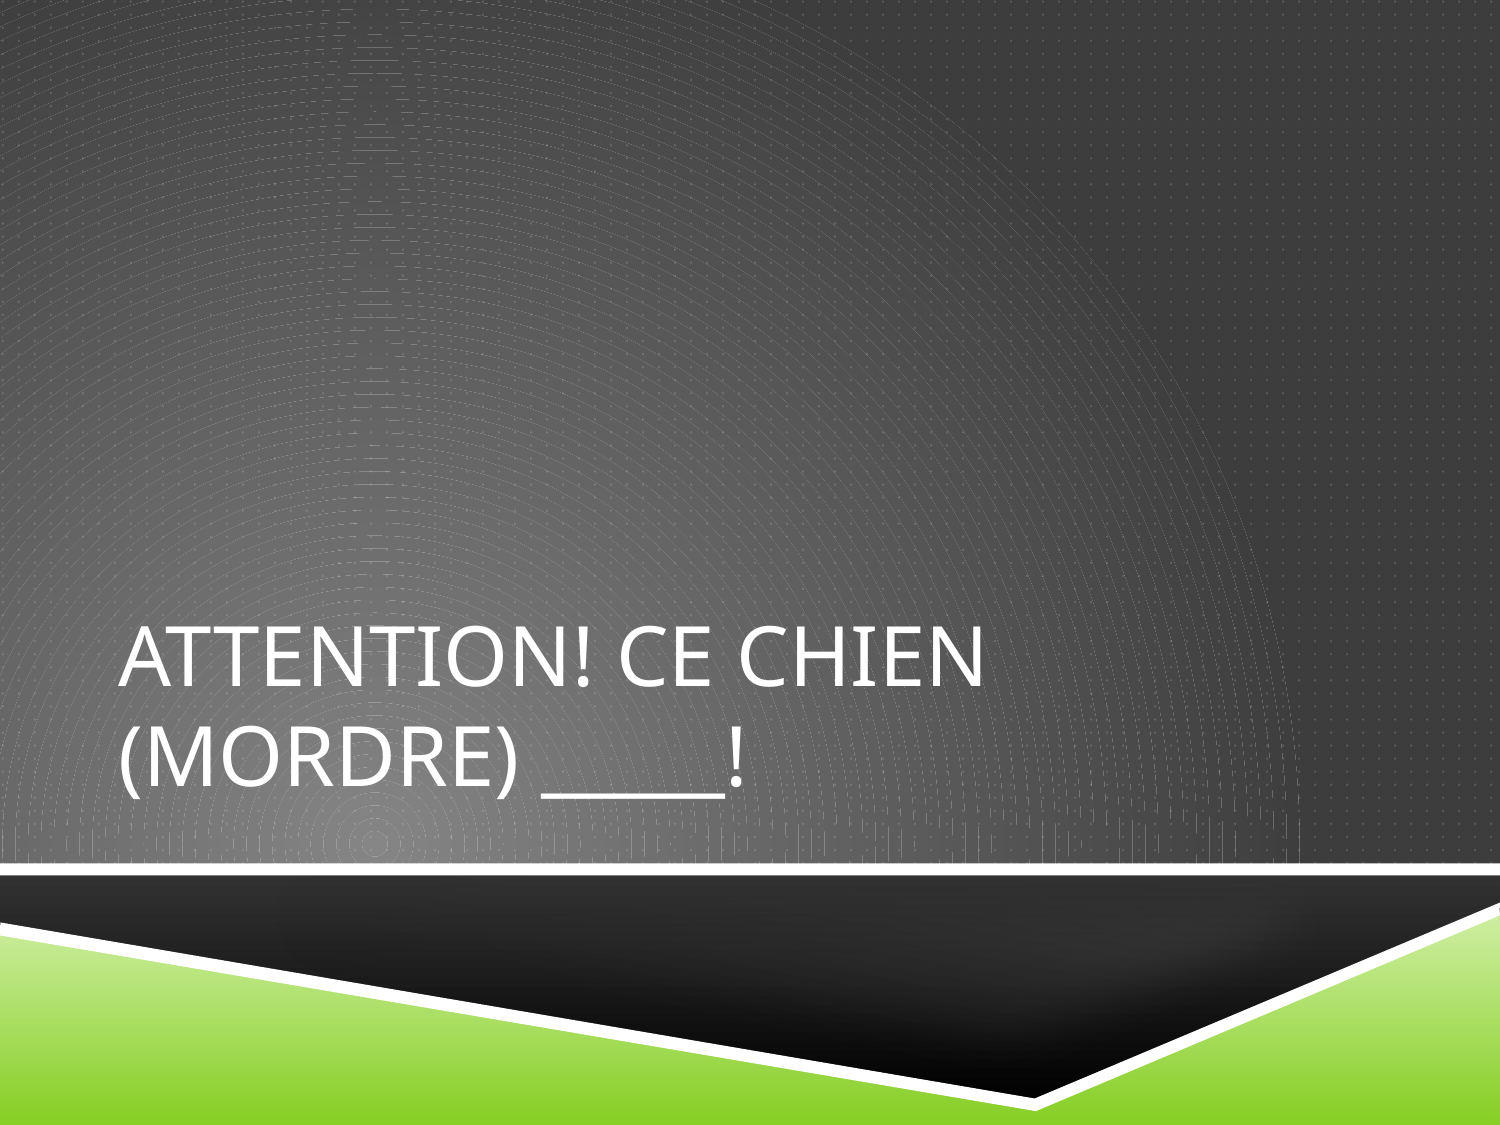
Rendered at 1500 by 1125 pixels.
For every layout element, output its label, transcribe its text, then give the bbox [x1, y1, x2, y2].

title Attention! Ce chien (mordre) _____! [118, 596, 1394, 820]
